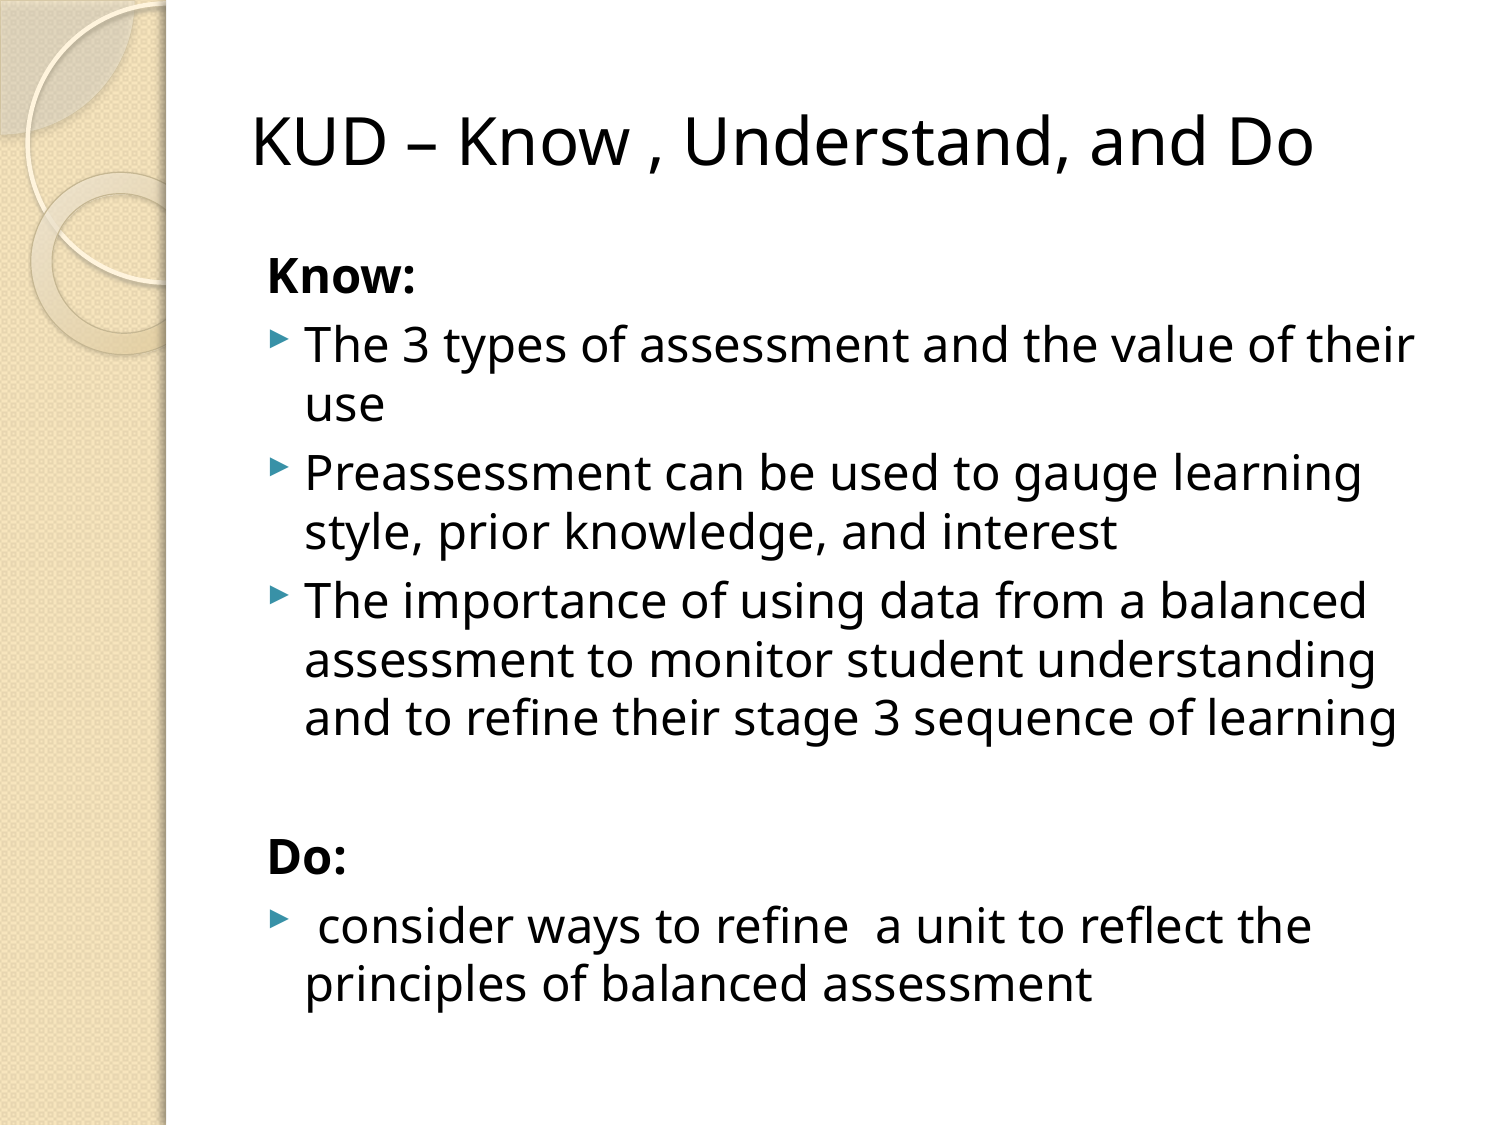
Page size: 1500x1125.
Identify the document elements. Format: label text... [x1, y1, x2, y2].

title KUD – Know , Understand, and Do [235, 45, 1466, 233]
list Know: The 3 types of assessment and the value of their use Preassessment can be used to gauge learning style, prior knowledge, and interest The importance of using data from a balanced assessment to monitor student understanding and to refine their stage 3 sequence of learning Do: consider ways to refine a unit to reflect the principles of balanced assessment [235, 237, 1466, 1025]
